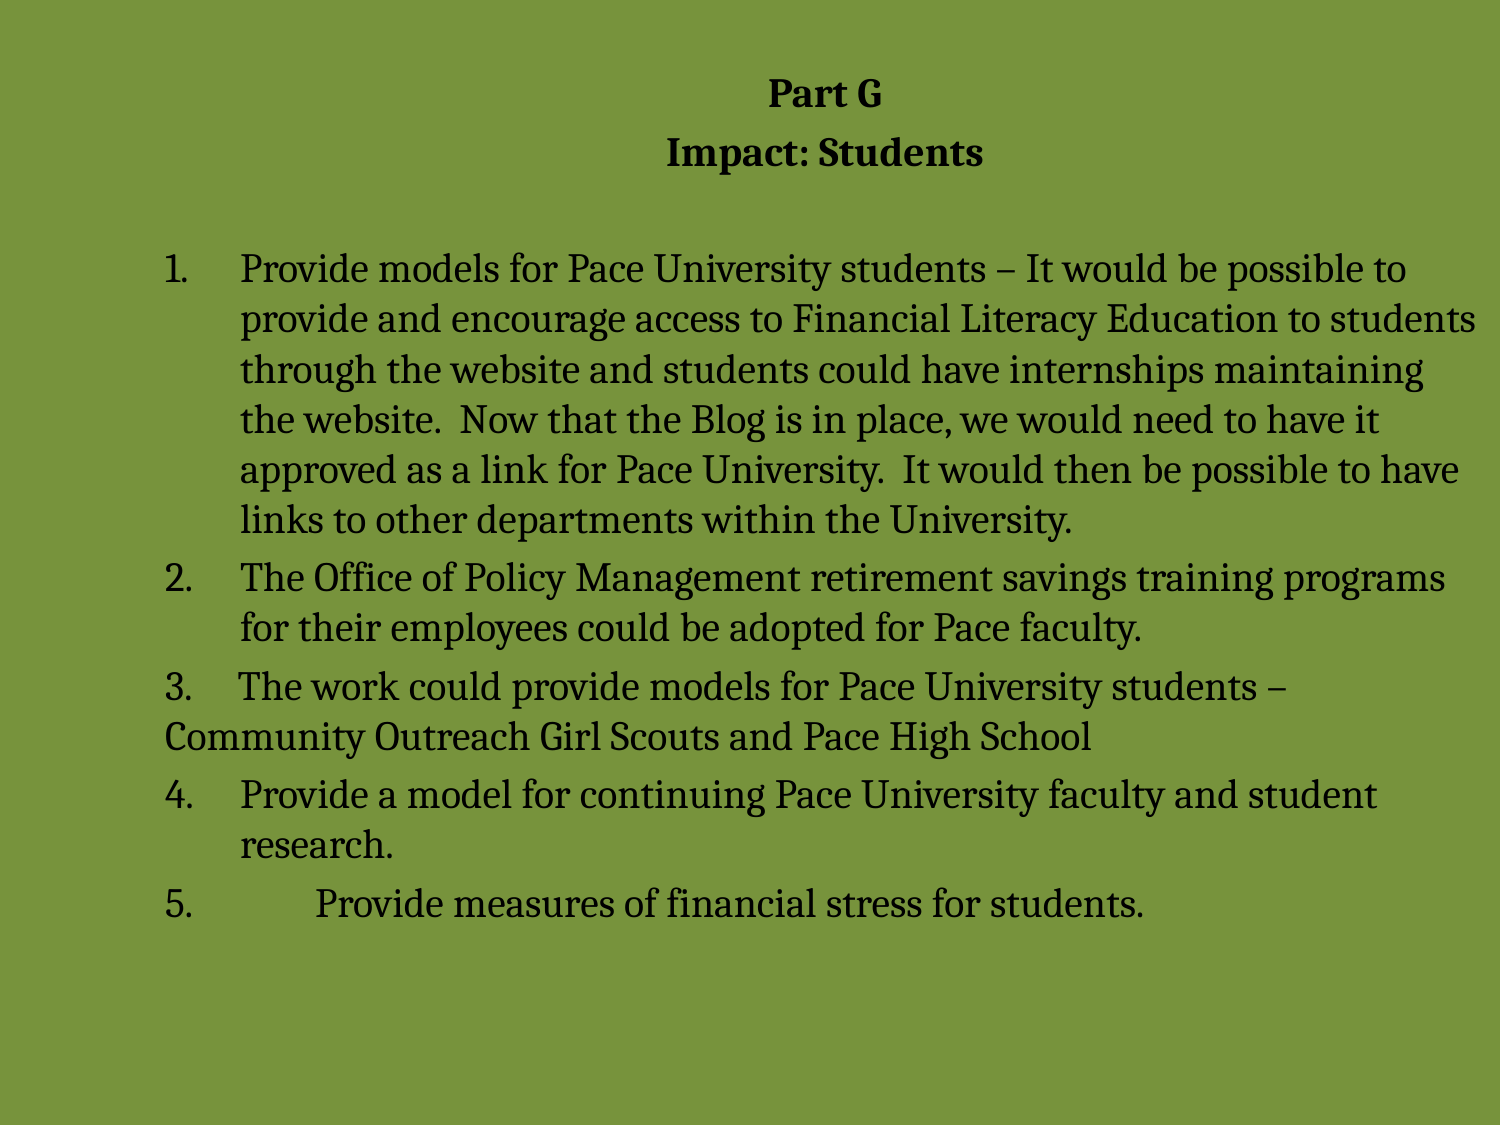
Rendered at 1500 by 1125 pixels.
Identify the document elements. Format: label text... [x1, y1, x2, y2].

list Part G Impact: Students Provide models for Pace University students – It would be possible to provide and encourage access to Financial Literacy Education to students through the website and students could have internships maintaining the website. Now that the Blog is in place, we would need to have it approved as a link for Pace University. It would then be possible to have links to other departments within the University. The Office of Policy Management retirement savings training programs for their employees could be adopted for Pace faculty. 3. The work could provide models for Pace University students – Community Outreach Girl Scouts and Pace High School Provide a model for continuing Pace University faculty and student research. 5. Provide measures of financial stress for students. [0, 0, 1500, 1125]
